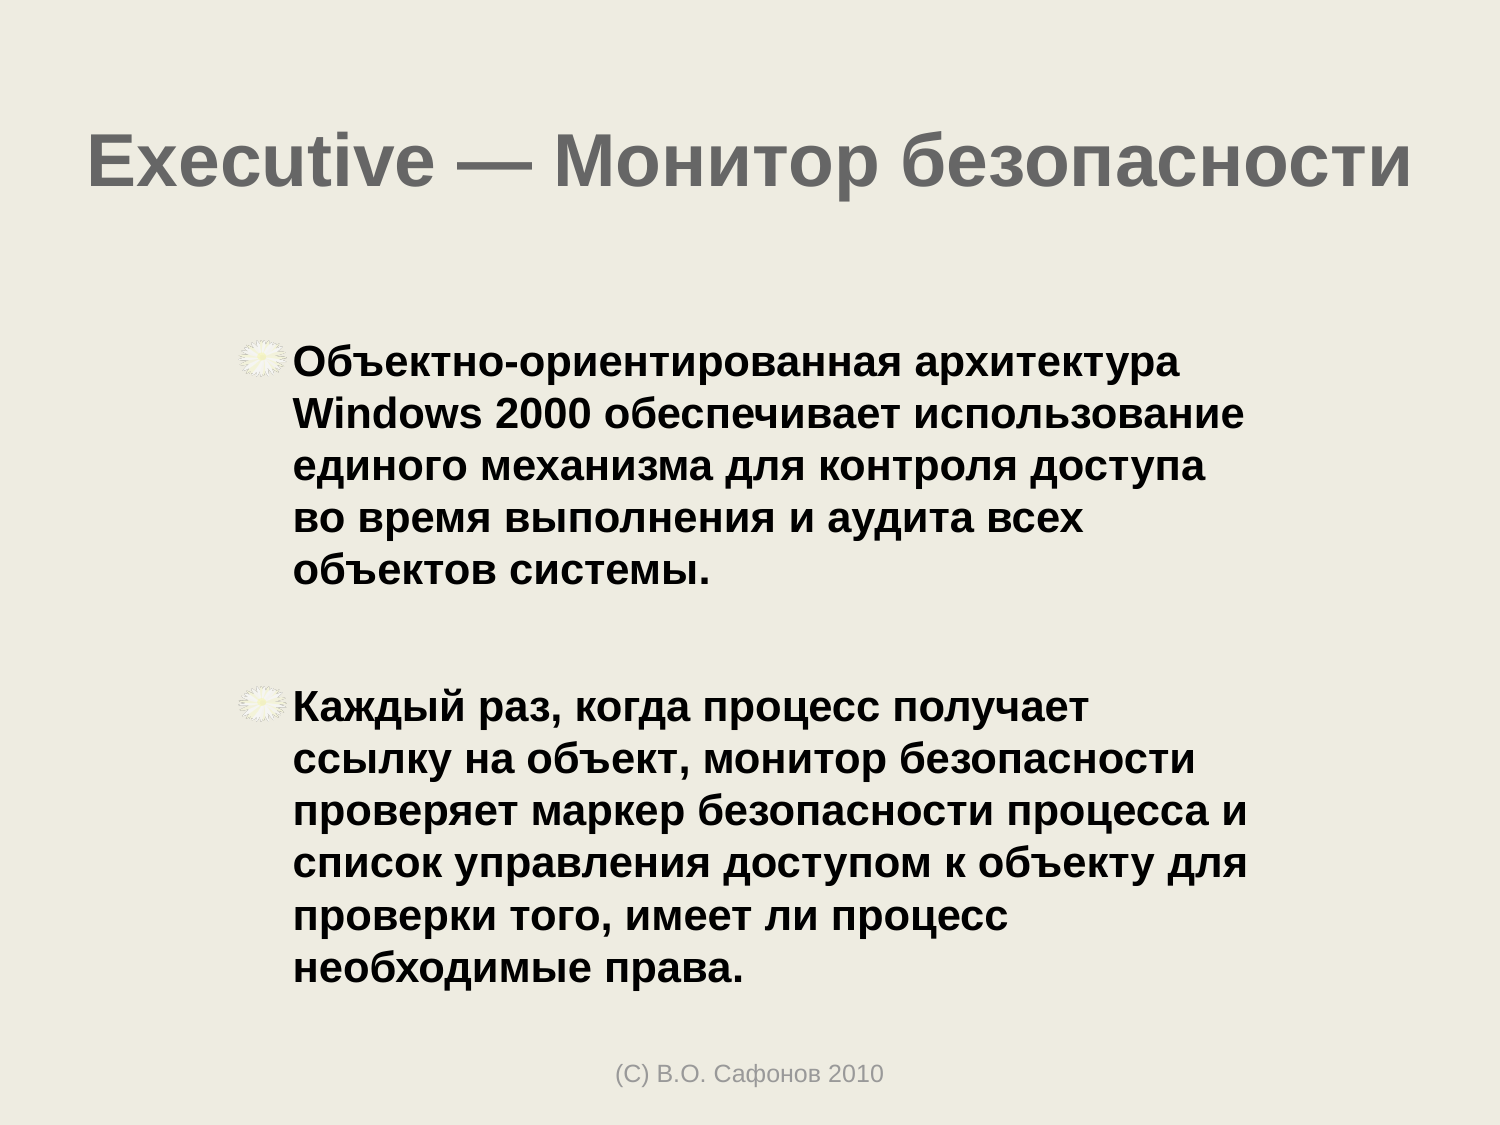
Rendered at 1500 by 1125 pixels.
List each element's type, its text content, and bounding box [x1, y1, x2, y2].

picture [238, 686, 287, 722]
picture [238, 340, 287, 377]
list Объектно-ориентированная архитектура Windows 2000 обеспечивает использование единого механизма для контроля доступа во время выполнения и аудита всех объектов системы. Каждый раз, когда процесс получает ссылку на объект, монитор безопасности проверяет маркер безопасности процесса и список управления доступом к объекту для проверки того, имеет ли процесс необходимые права. [223, 324, 1276, 1005]
footer (С) В.О. Сафонов 2010 [512, 1042, 988, 1103]
title Executive — Монитор безопасности [56, 87, 1444, 226]
